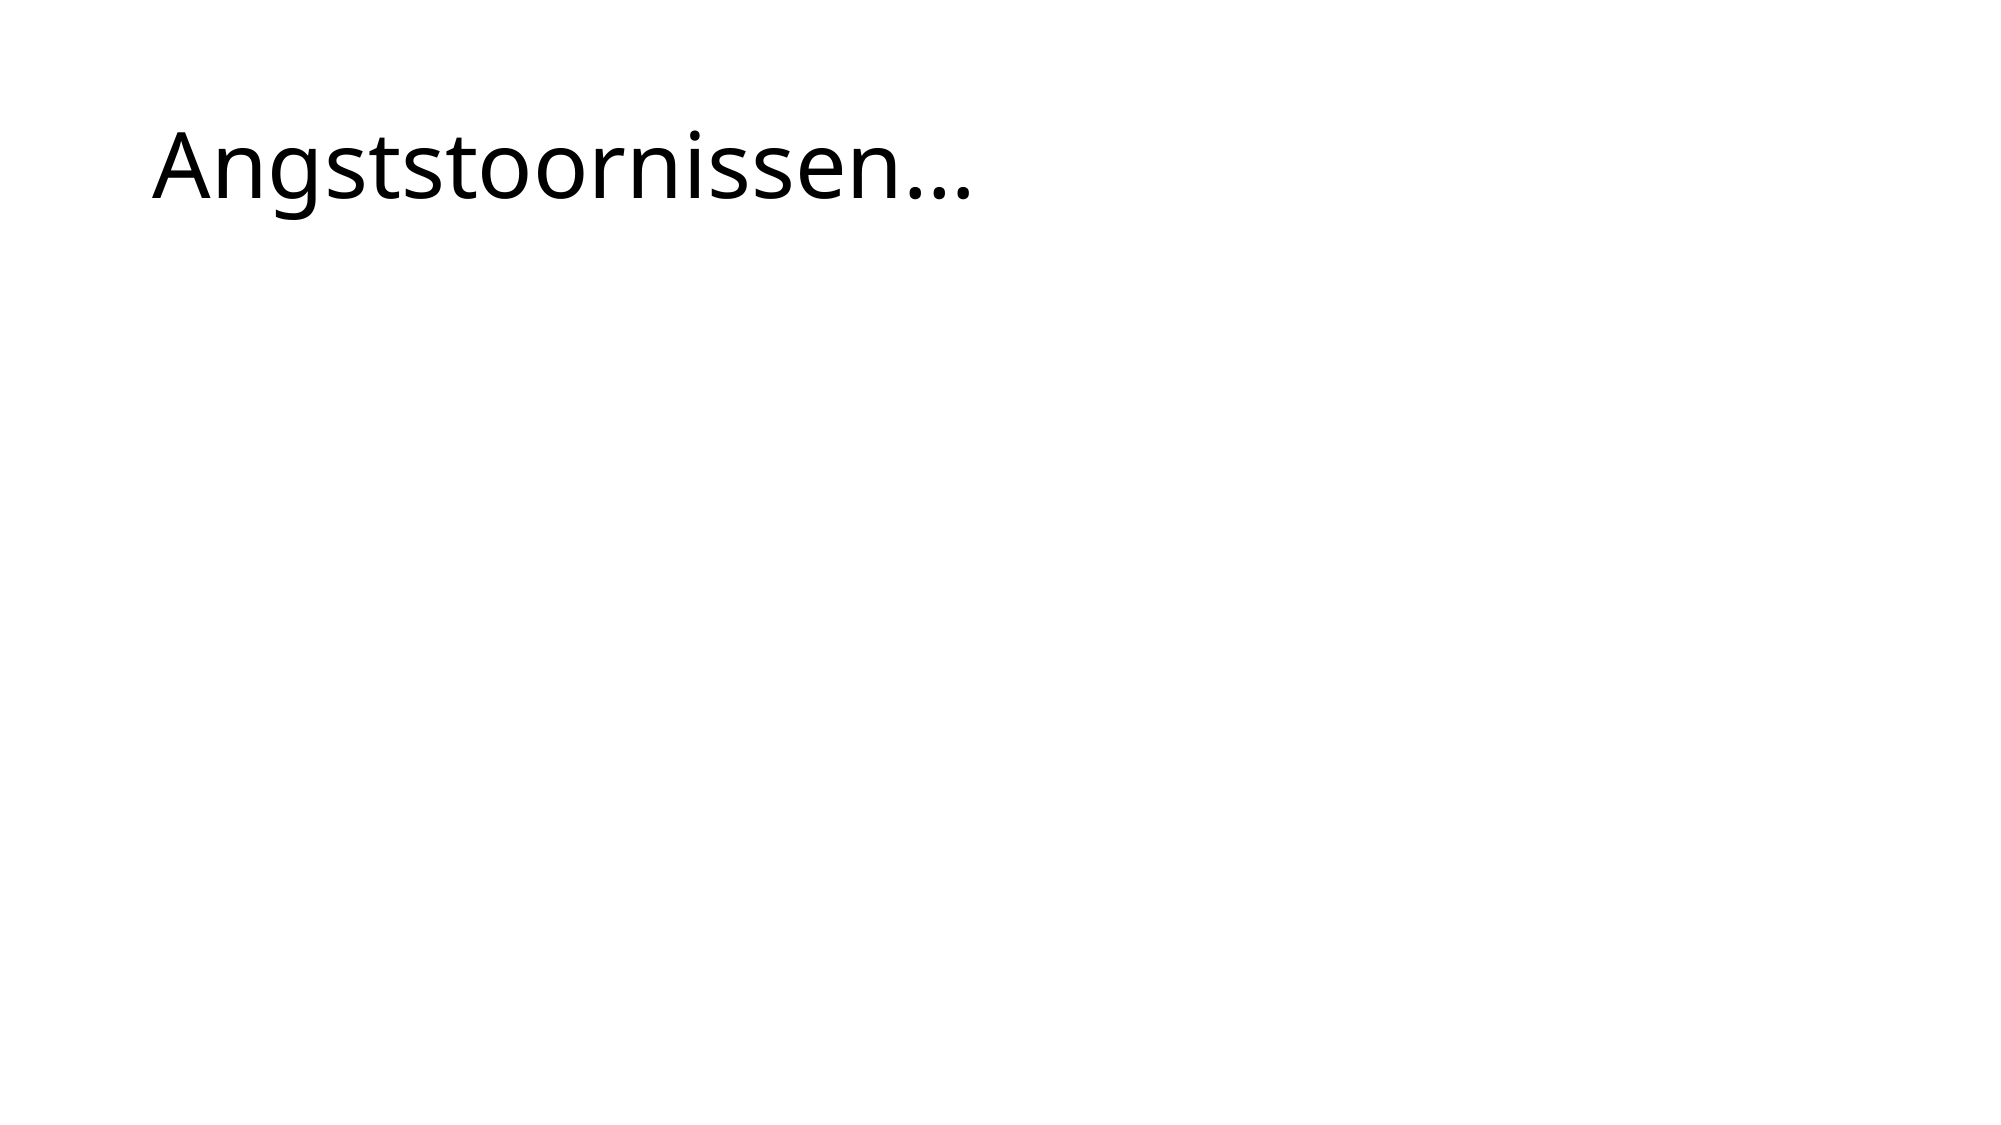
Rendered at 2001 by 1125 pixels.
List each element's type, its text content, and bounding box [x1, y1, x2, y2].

title Angststoornissen… [137, 59, 1863, 278]
